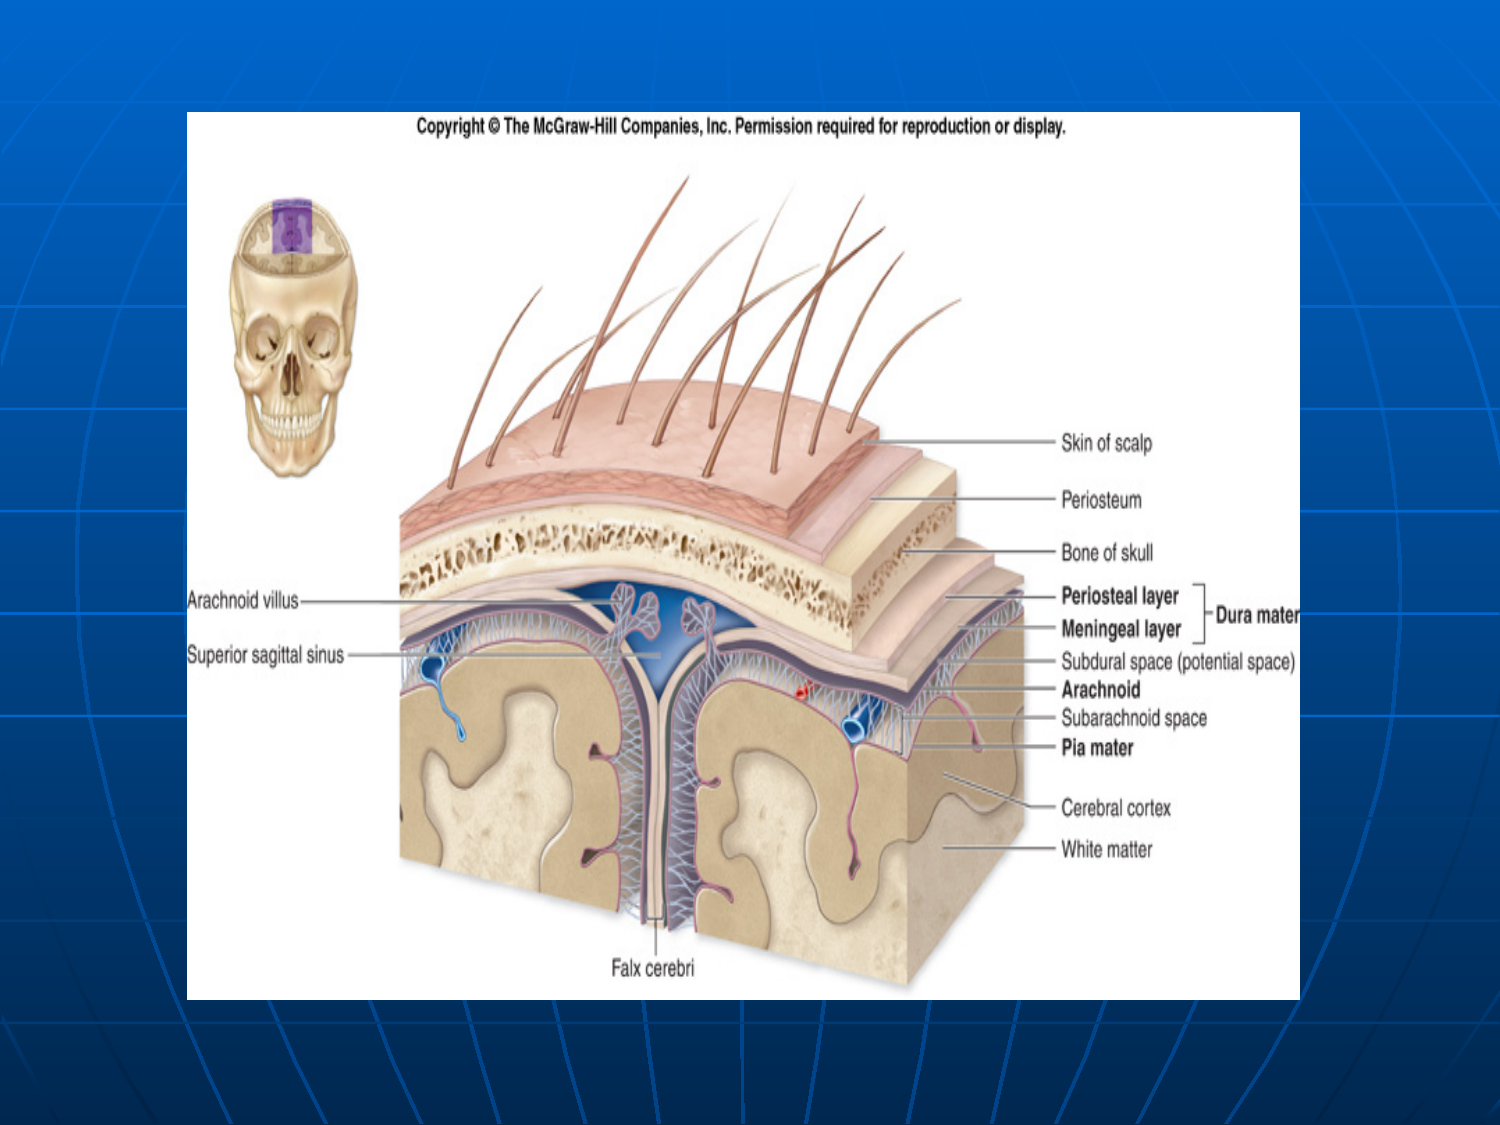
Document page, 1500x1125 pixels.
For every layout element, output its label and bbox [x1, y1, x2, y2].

picture [187, 112, 1301, 1001]
